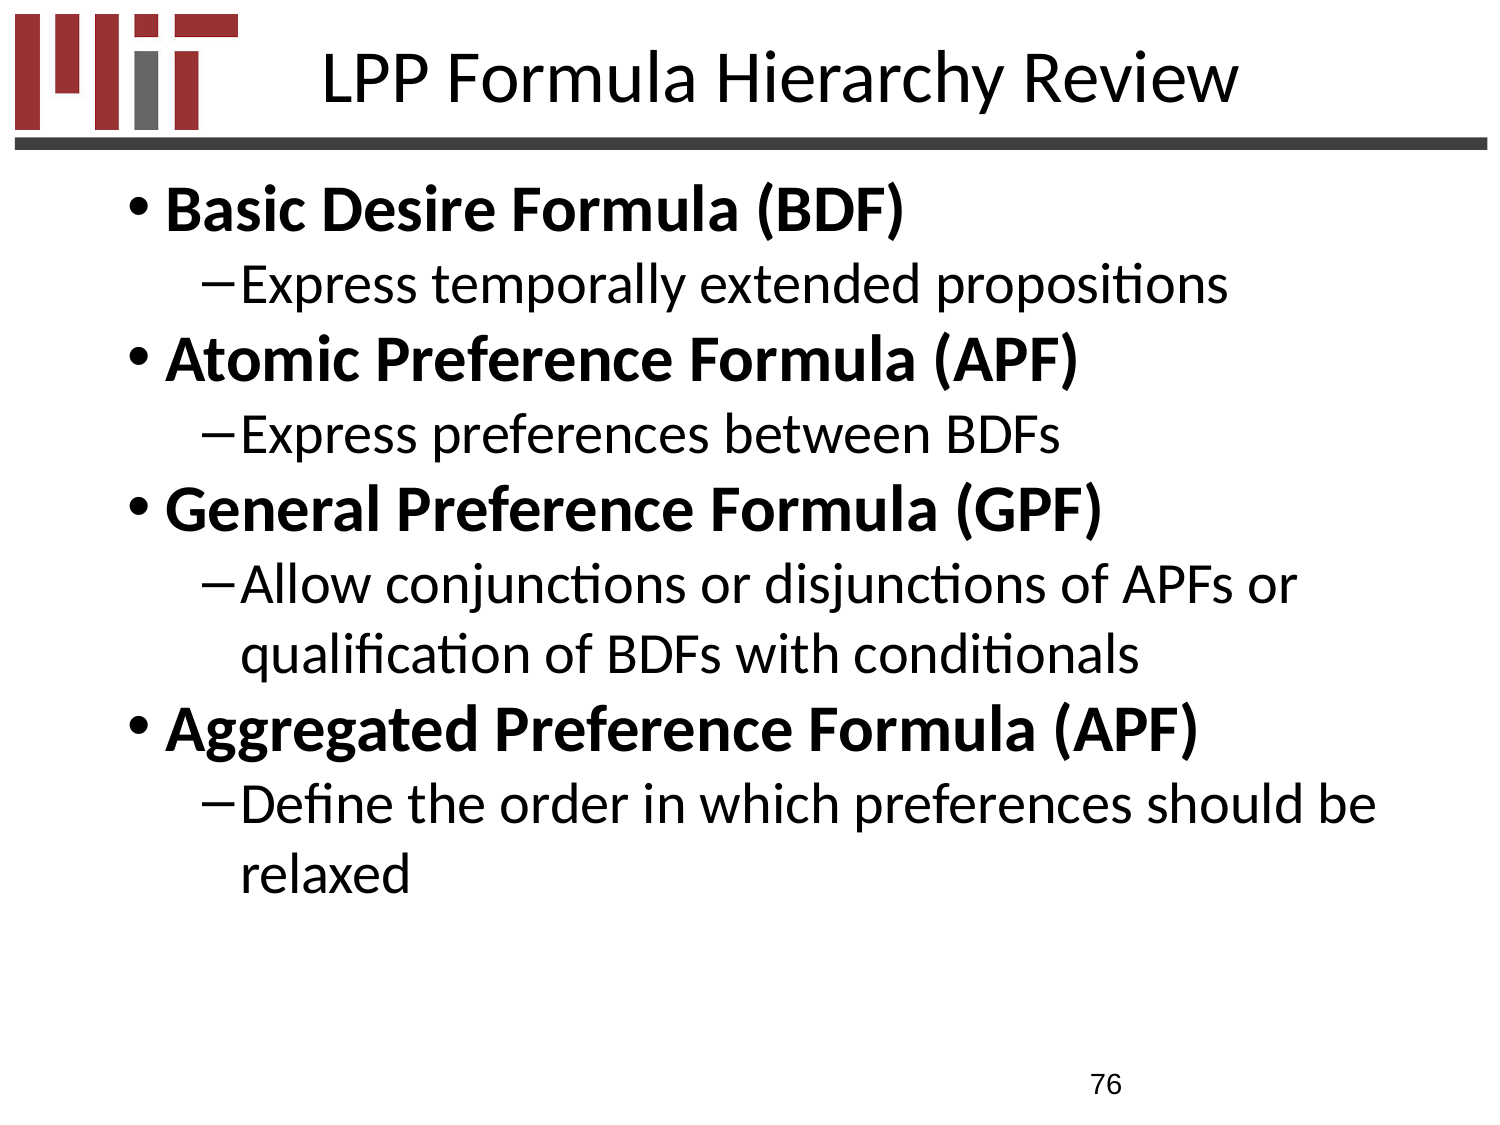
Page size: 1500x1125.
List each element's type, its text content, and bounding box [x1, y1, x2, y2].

title LPP Formula Hierarchy Review [237, 15, 1325, 130]
slide_number 76 [1074, 1052, 1425, 1113]
picture [15, 14, 238, 130]
list Basic Desire Formula (BDF) Express temporally extended propositions Atomic Preference Formula (APF) Express preferences between BDFs General Preference Formula (GPF) Allow conjunctions or disjunctions of APFs or qualification of BDFs with conditionals Aggregated Preference Formula (APF) Define the order in which preferences should be relaxed [75, 149, 1425, 1037]
